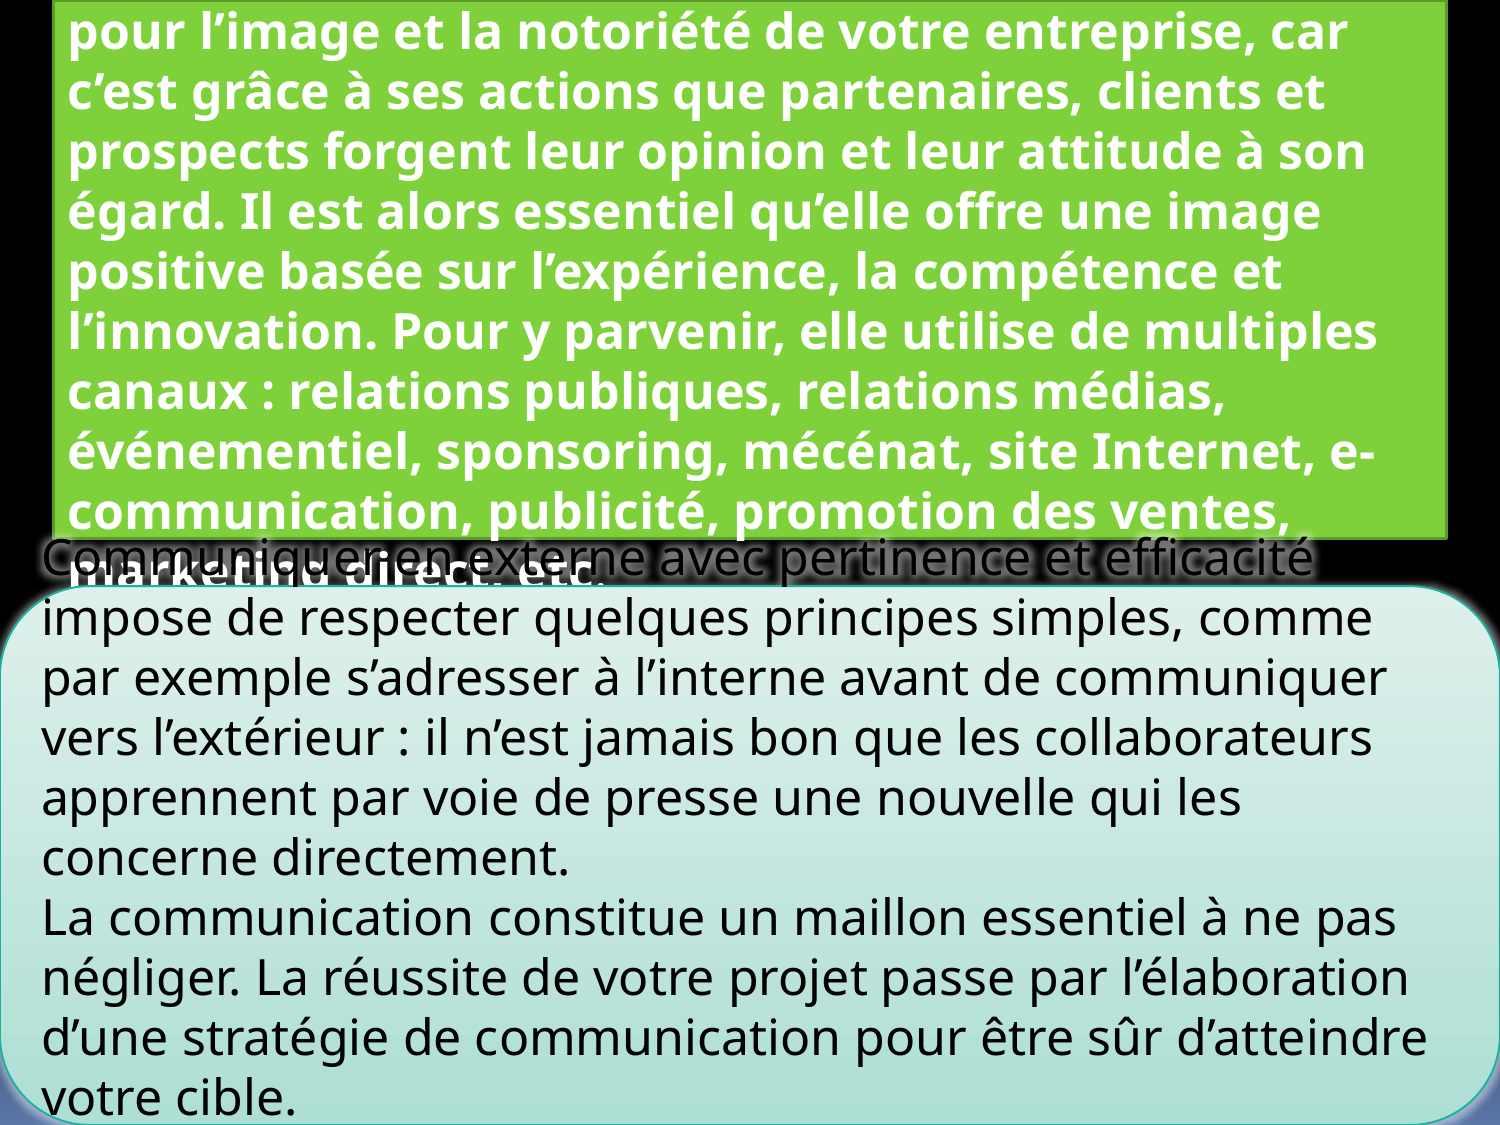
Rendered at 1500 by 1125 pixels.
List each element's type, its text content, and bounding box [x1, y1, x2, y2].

text_box Communiquer en externe avec pertinence et efficacité impose de respecter quelques principes simples, comme par exemple s’adresser à l’interne avant de communiquer vers l’extérieur : il n’est jamais bon que les collaborateurs apprennent par voie de presse une nouvelle qui les concerne directement. La communication constitue un maillon essentiel à ne pas négliger. La réussite de votre projet passe par l’élaboration d’une stratégie de communication pour être sûr d’atteindre votre cible. [0, 585, 1500, 1125]
text_box Le rôle de la communication externe est fondamental pour l’image et la notoriété de votre entreprise, car c’est grâce à ses actions que partenaires, clients et prospects forgent leur opinion et leur attitude à son égard. Il est alors essentiel qu’elle offre une image positive basée sur l’expérience, la compétence et l’innovation. Pour y parvenir, elle utilise de multiples canaux : relations publiques, relations médias, événementiel, sponsoring, mécénat, site Internet, e-communication, publicité, promotion des ventes, marketing direct, etc. [52, 0, 1448, 540]
